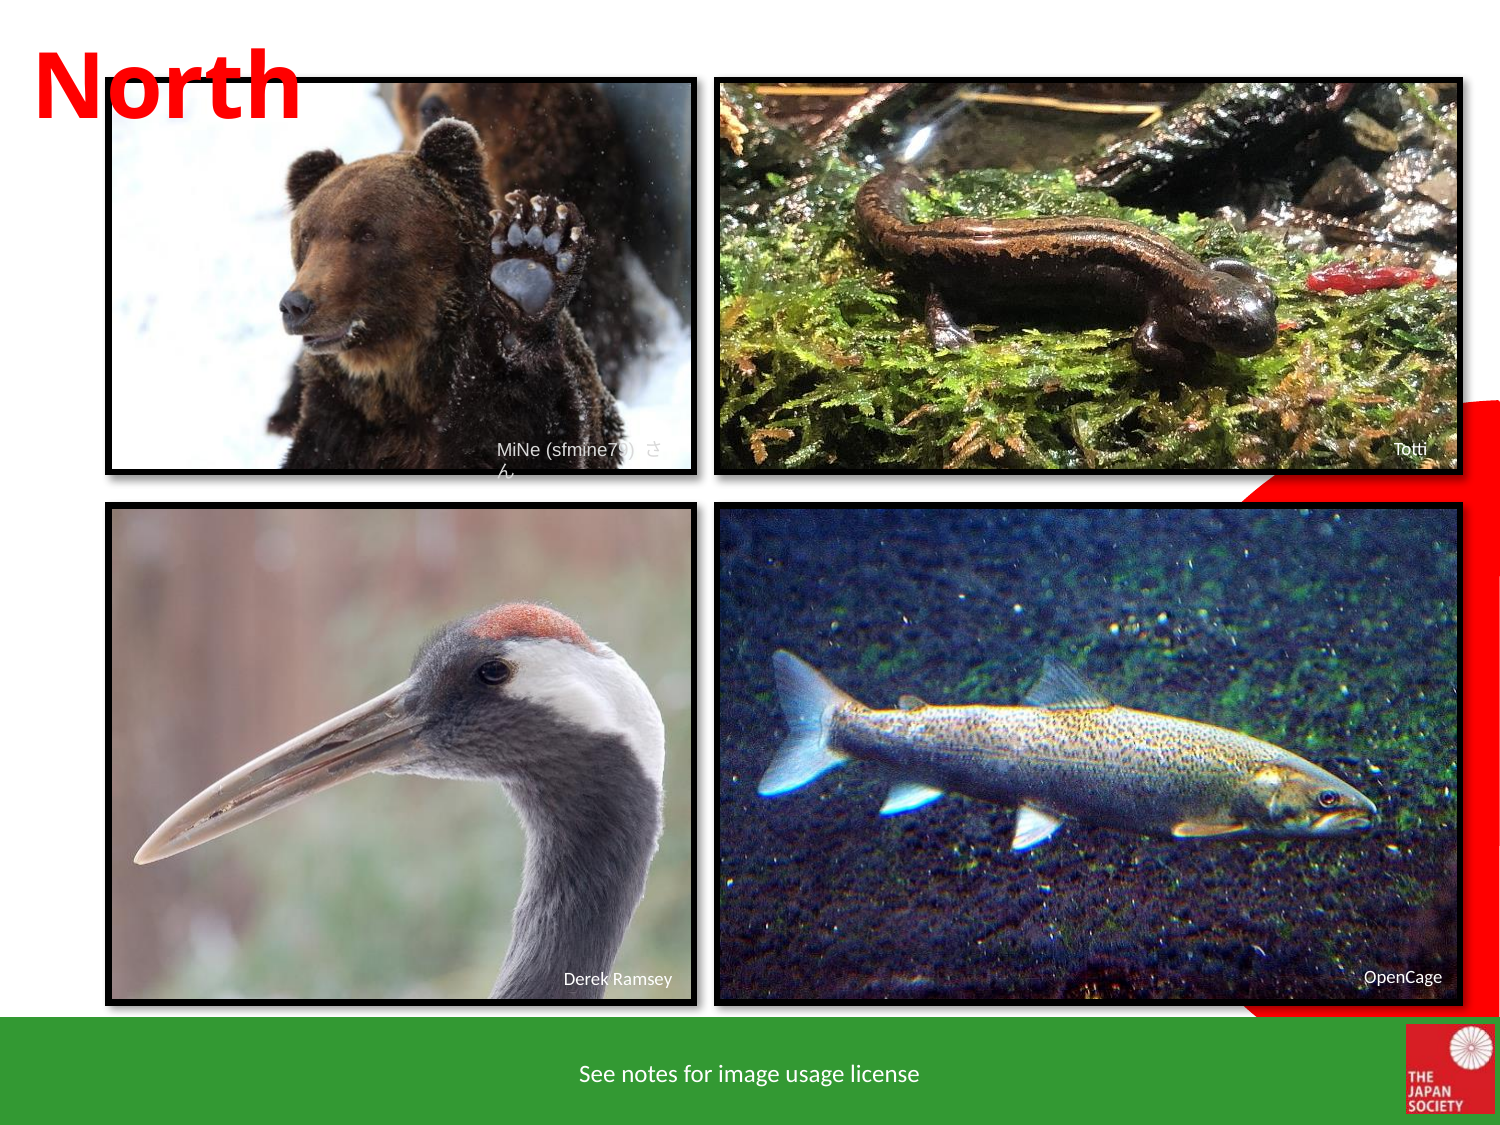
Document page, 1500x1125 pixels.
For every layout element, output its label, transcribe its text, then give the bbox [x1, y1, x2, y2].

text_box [719, 82, 1500, 470]
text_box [111, 508, 717, 1000]
text_box North [17, 19, 679, 145]
text_box See notes for image usage license [0, 1017, 1500, 1125]
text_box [719, 508, 1500, 1000]
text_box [111, 82, 695, 470]
picture [1406, 1024, 1495, 1114]
